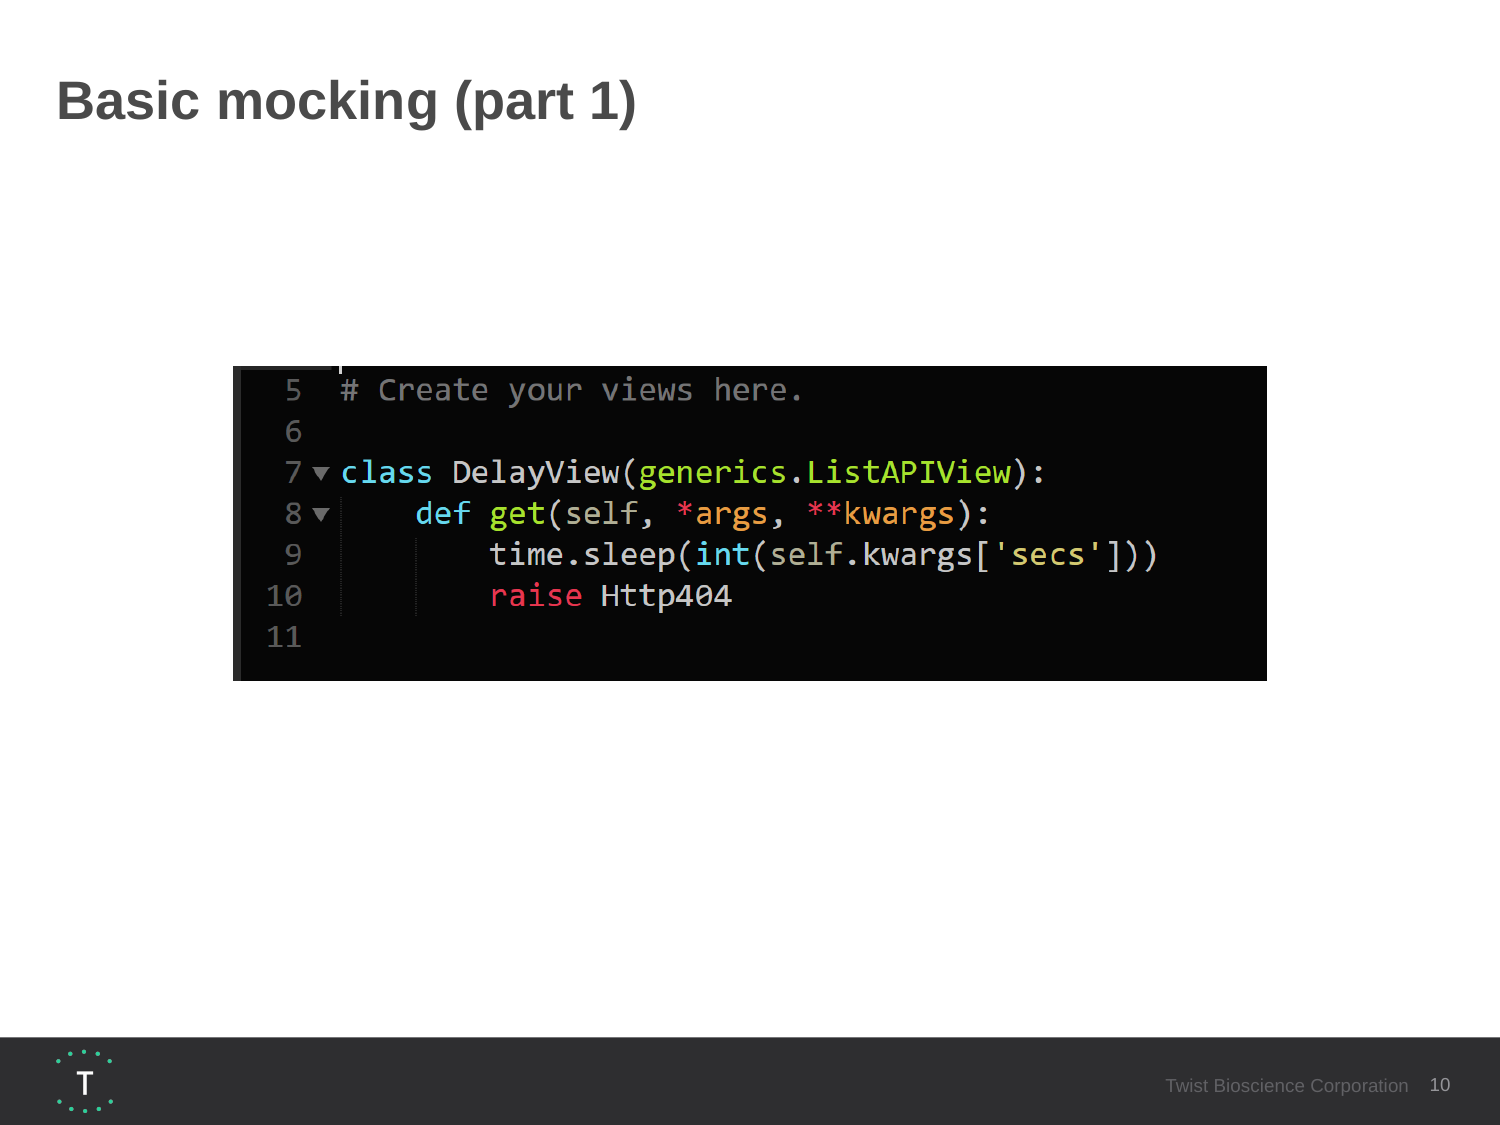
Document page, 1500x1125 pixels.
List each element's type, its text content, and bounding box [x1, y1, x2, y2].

picture [232, 366, 1268, 681]
picture [42, 1040, 127, 1122]
title Basic mocking (part 1) [56, 27, 1444, 132]
